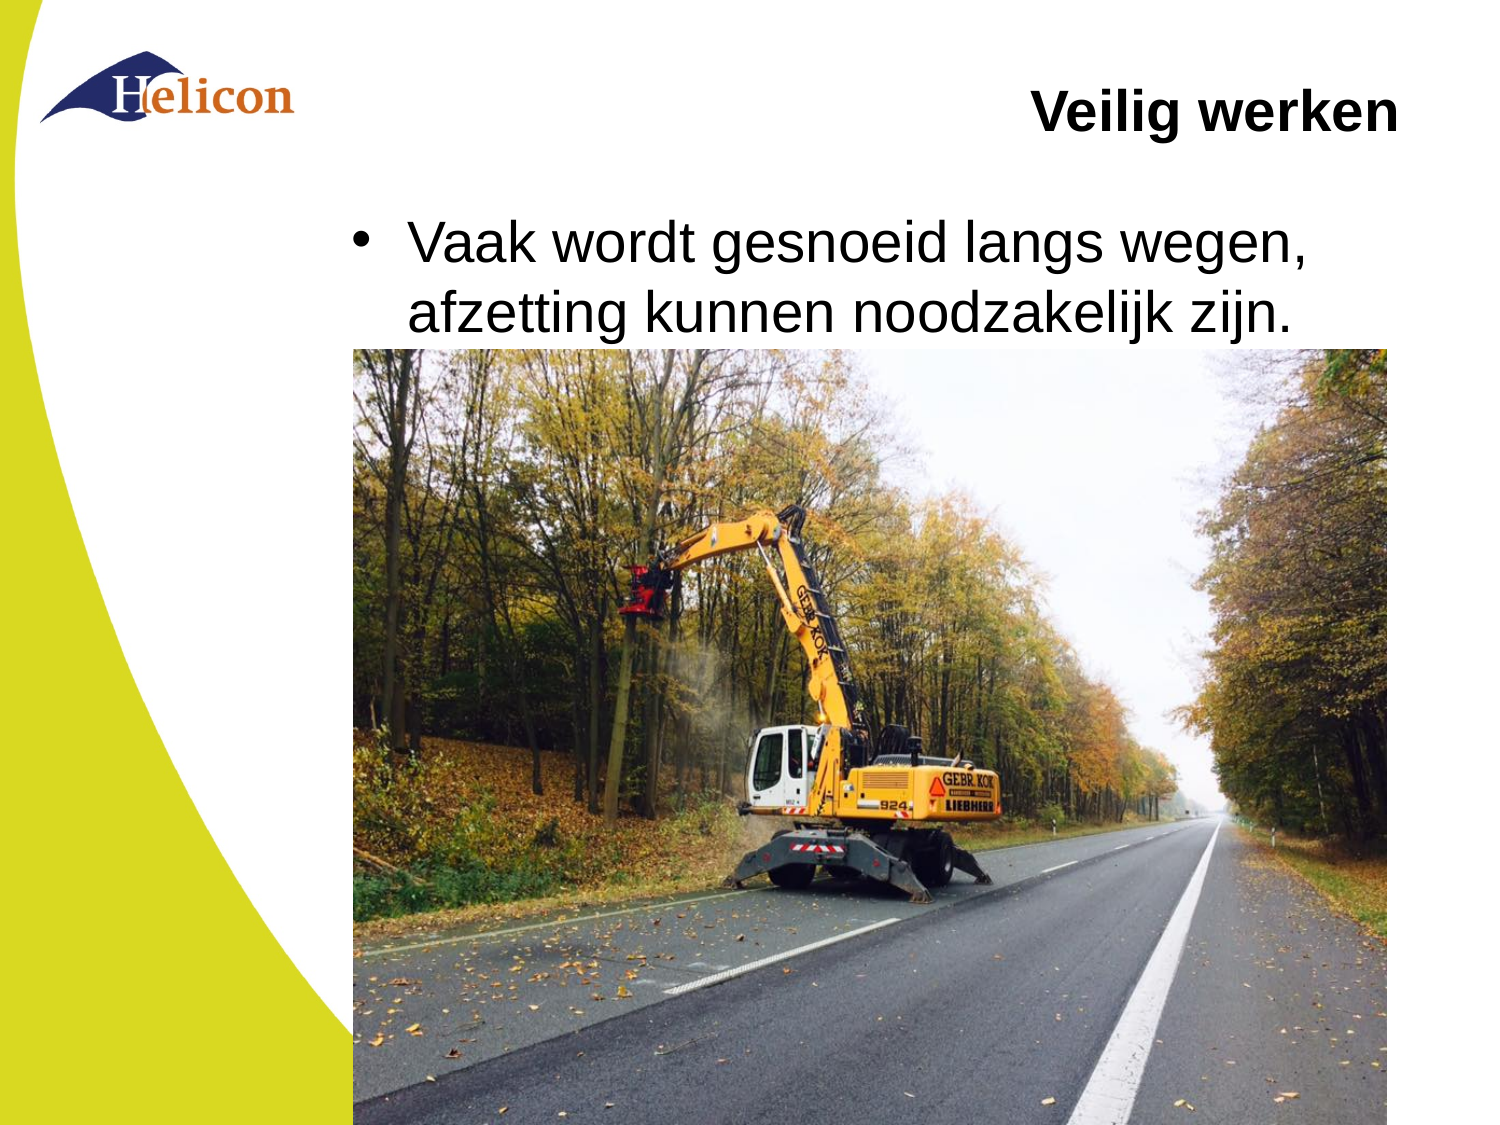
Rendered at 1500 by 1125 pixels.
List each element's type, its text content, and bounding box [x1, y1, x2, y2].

title Veilig werken [324, 54, 1415, 161]
list Vaak wordt gesnoeid langs wegen, afzetting kunnen noodzakelijk zijn. [336, 196, 1425, 1005]
picture [0, 0, 1500, 1125]
